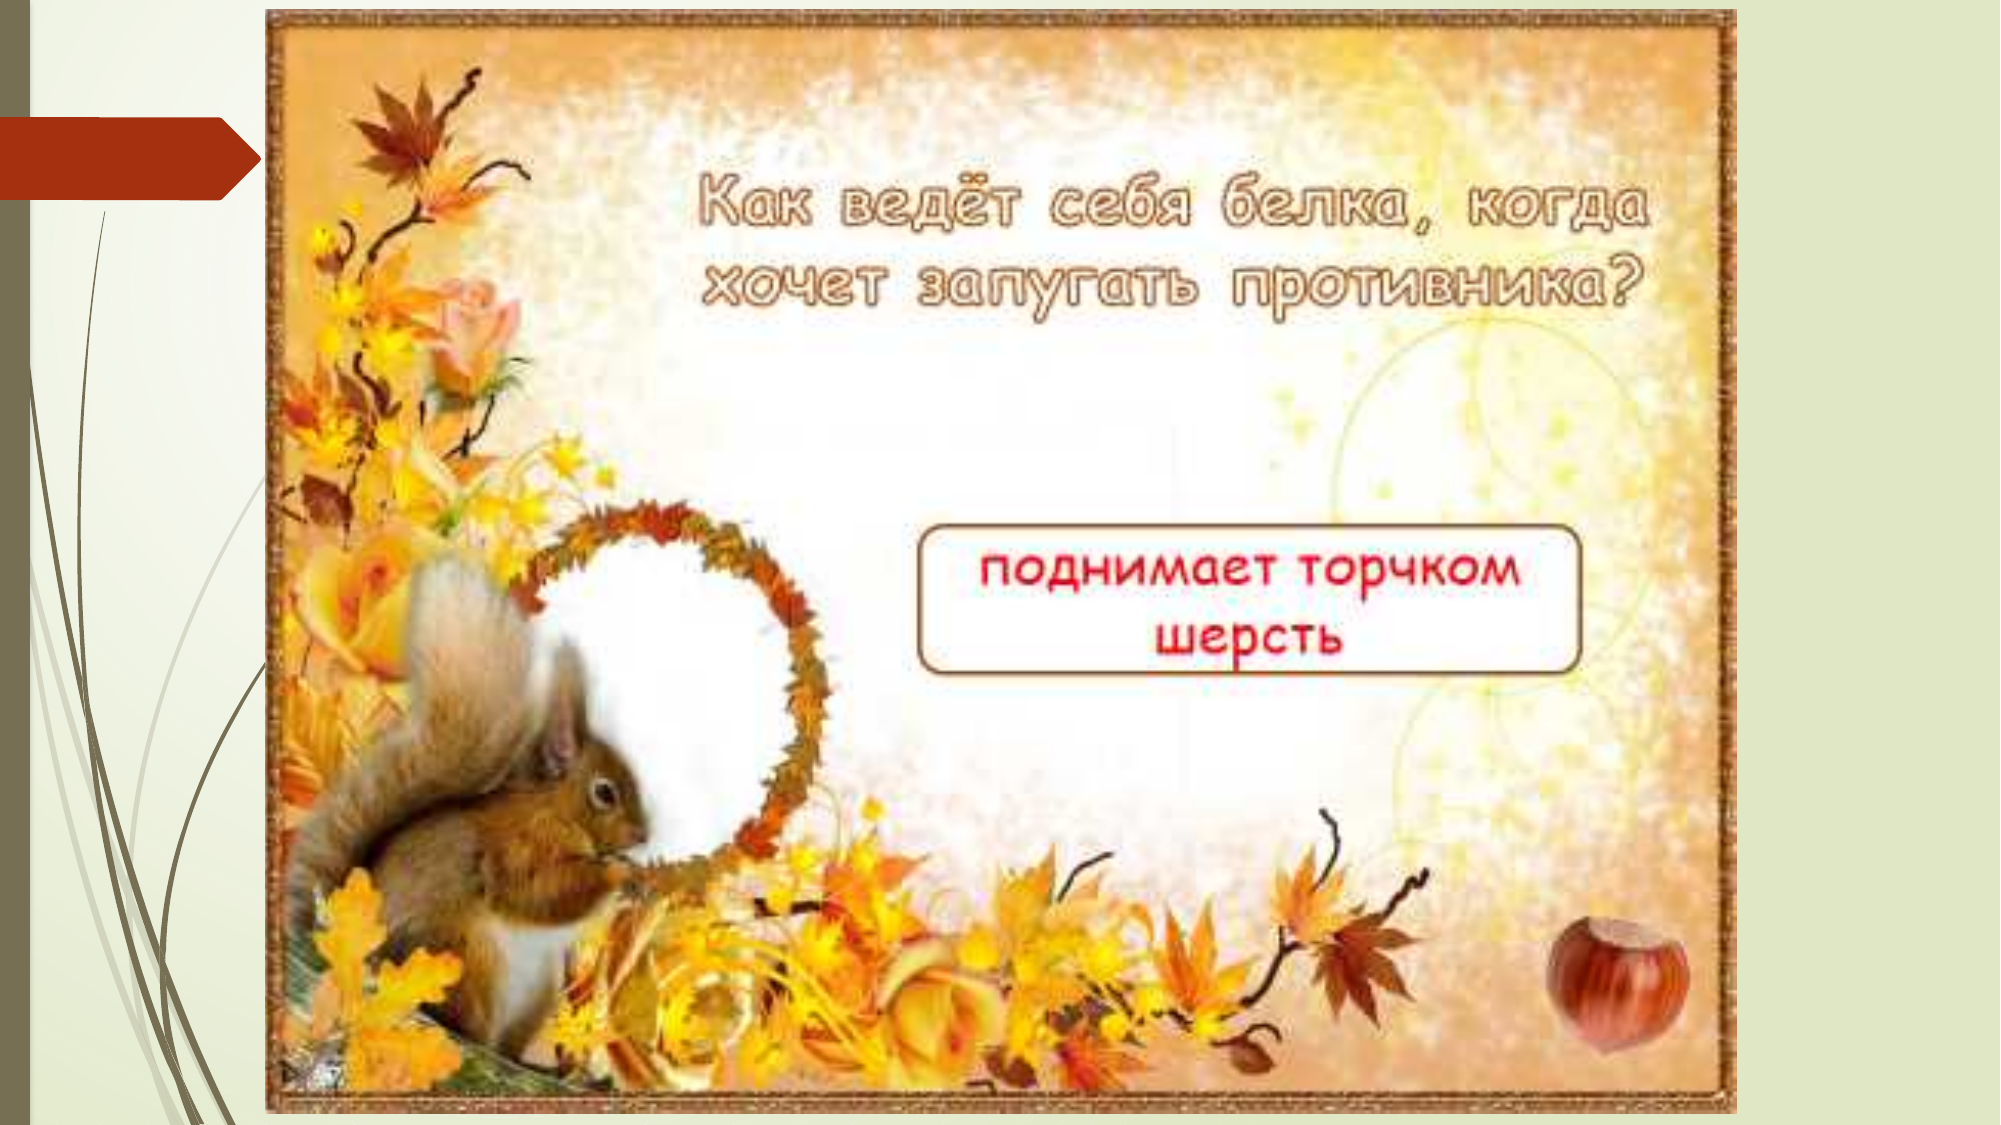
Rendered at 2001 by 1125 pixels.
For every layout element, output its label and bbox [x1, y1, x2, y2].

picture [265, 9, 1737, 1114]
